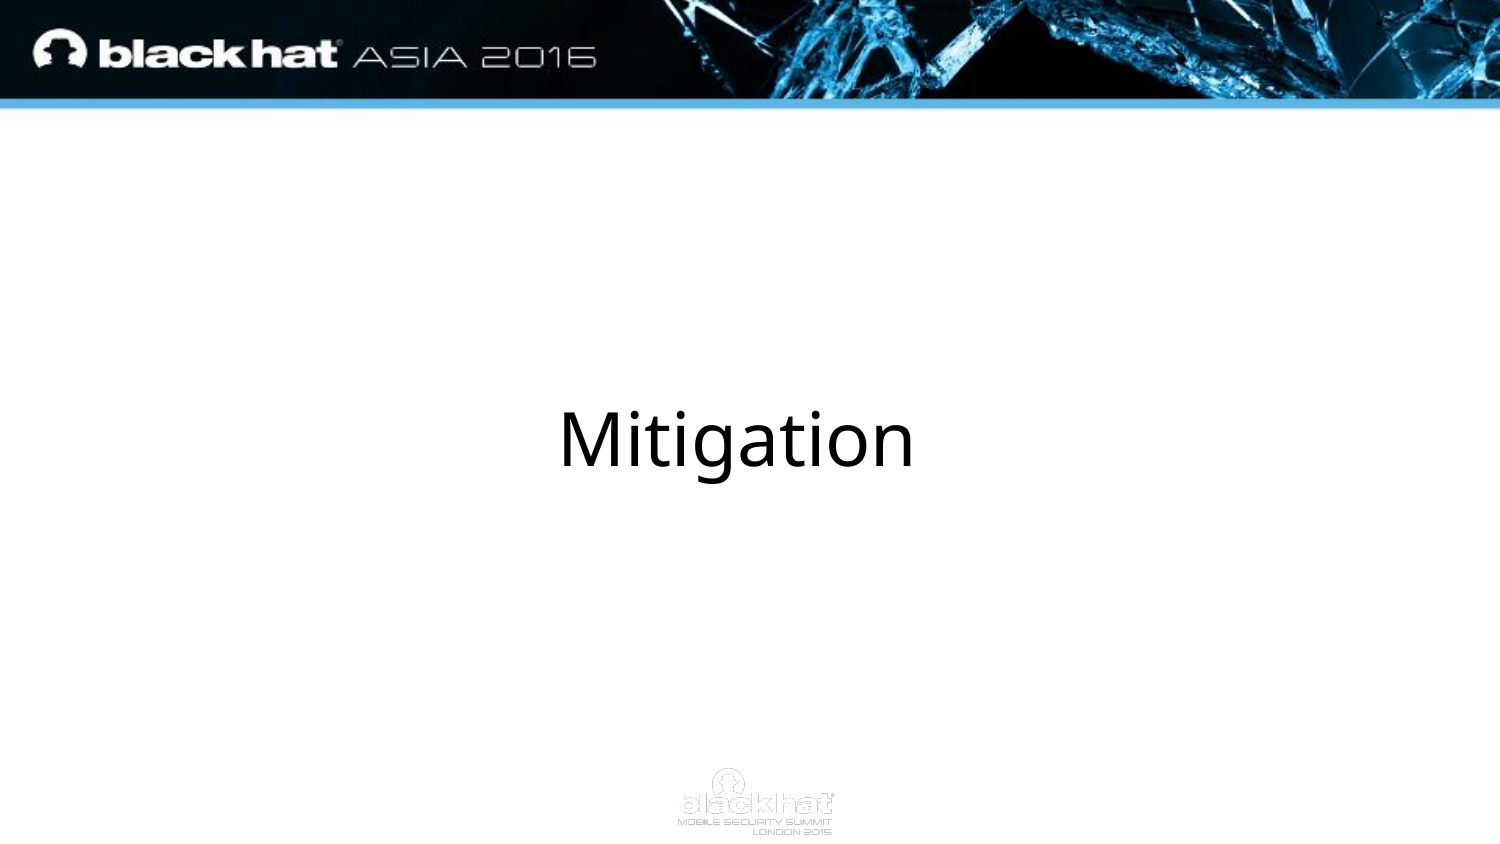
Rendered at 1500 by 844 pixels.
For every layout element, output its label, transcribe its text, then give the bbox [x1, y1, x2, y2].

picture [0, 0, 1500, 844]
text_box Mitigation [225, 384, 1250, 490]
